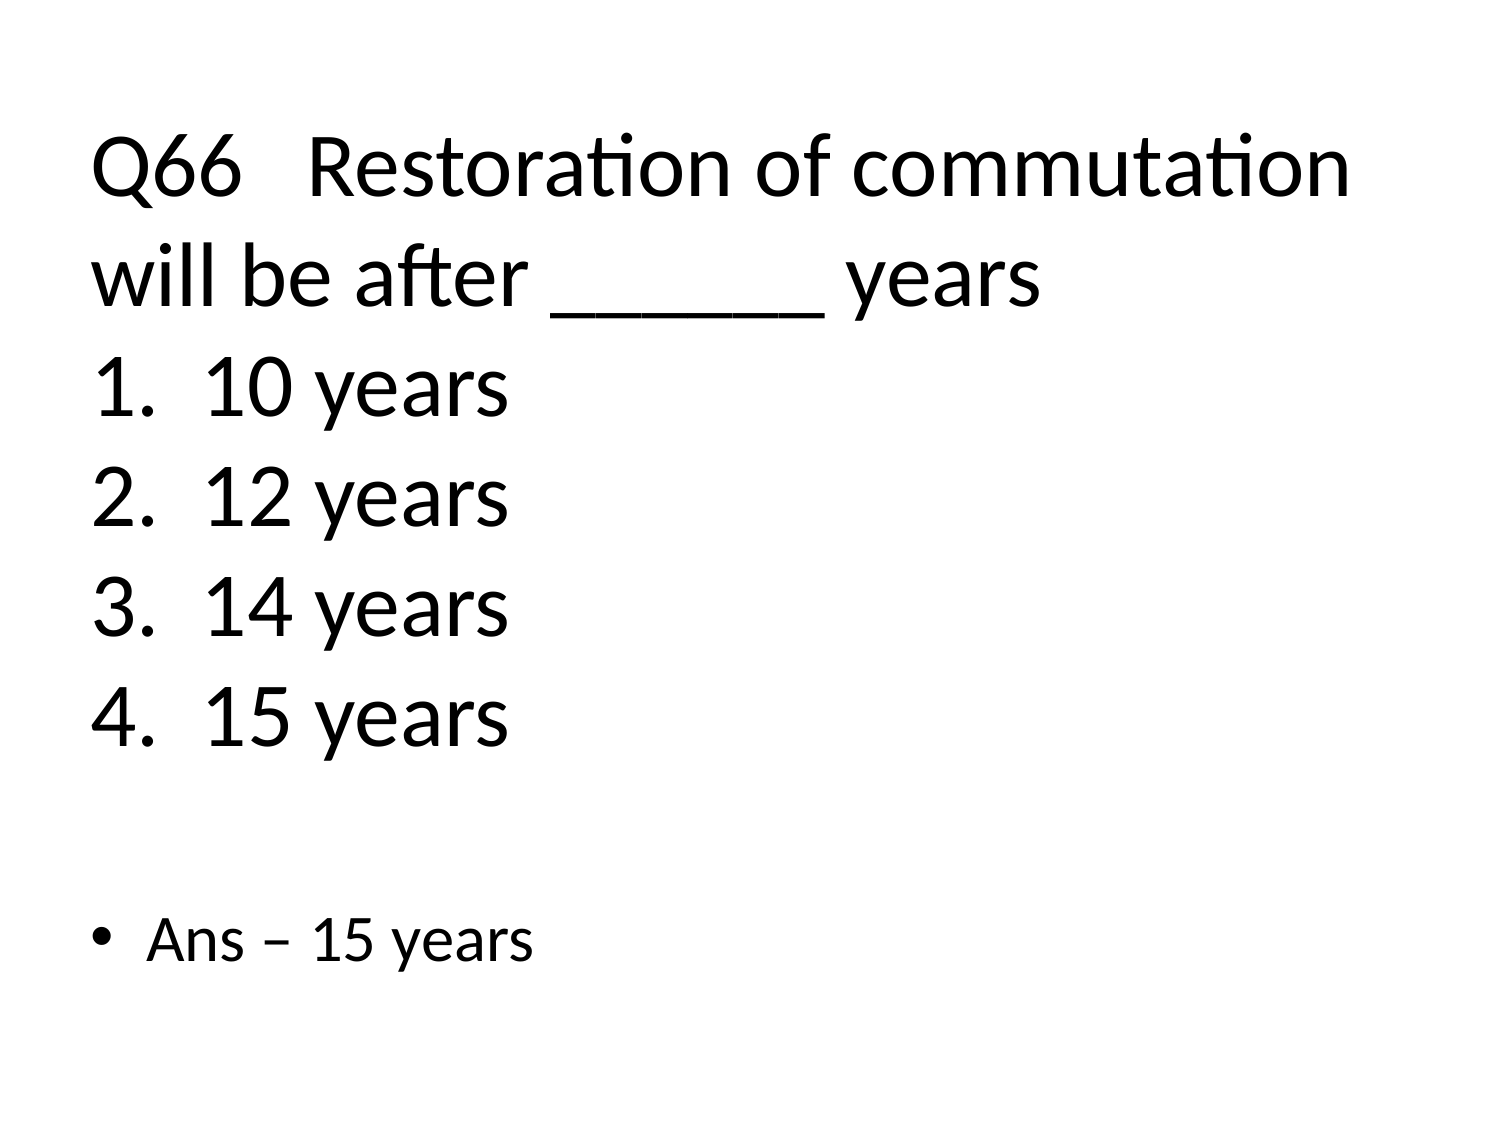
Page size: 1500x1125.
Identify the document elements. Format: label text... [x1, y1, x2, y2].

title Q66 Restoration of commutation will be after ______ years 1. 10 years 2. 12 years 3. 14 years 4. 15 years [75, 45, 1425, 825]
list Ans – 15 years [75, 887, 1425, 1005]
